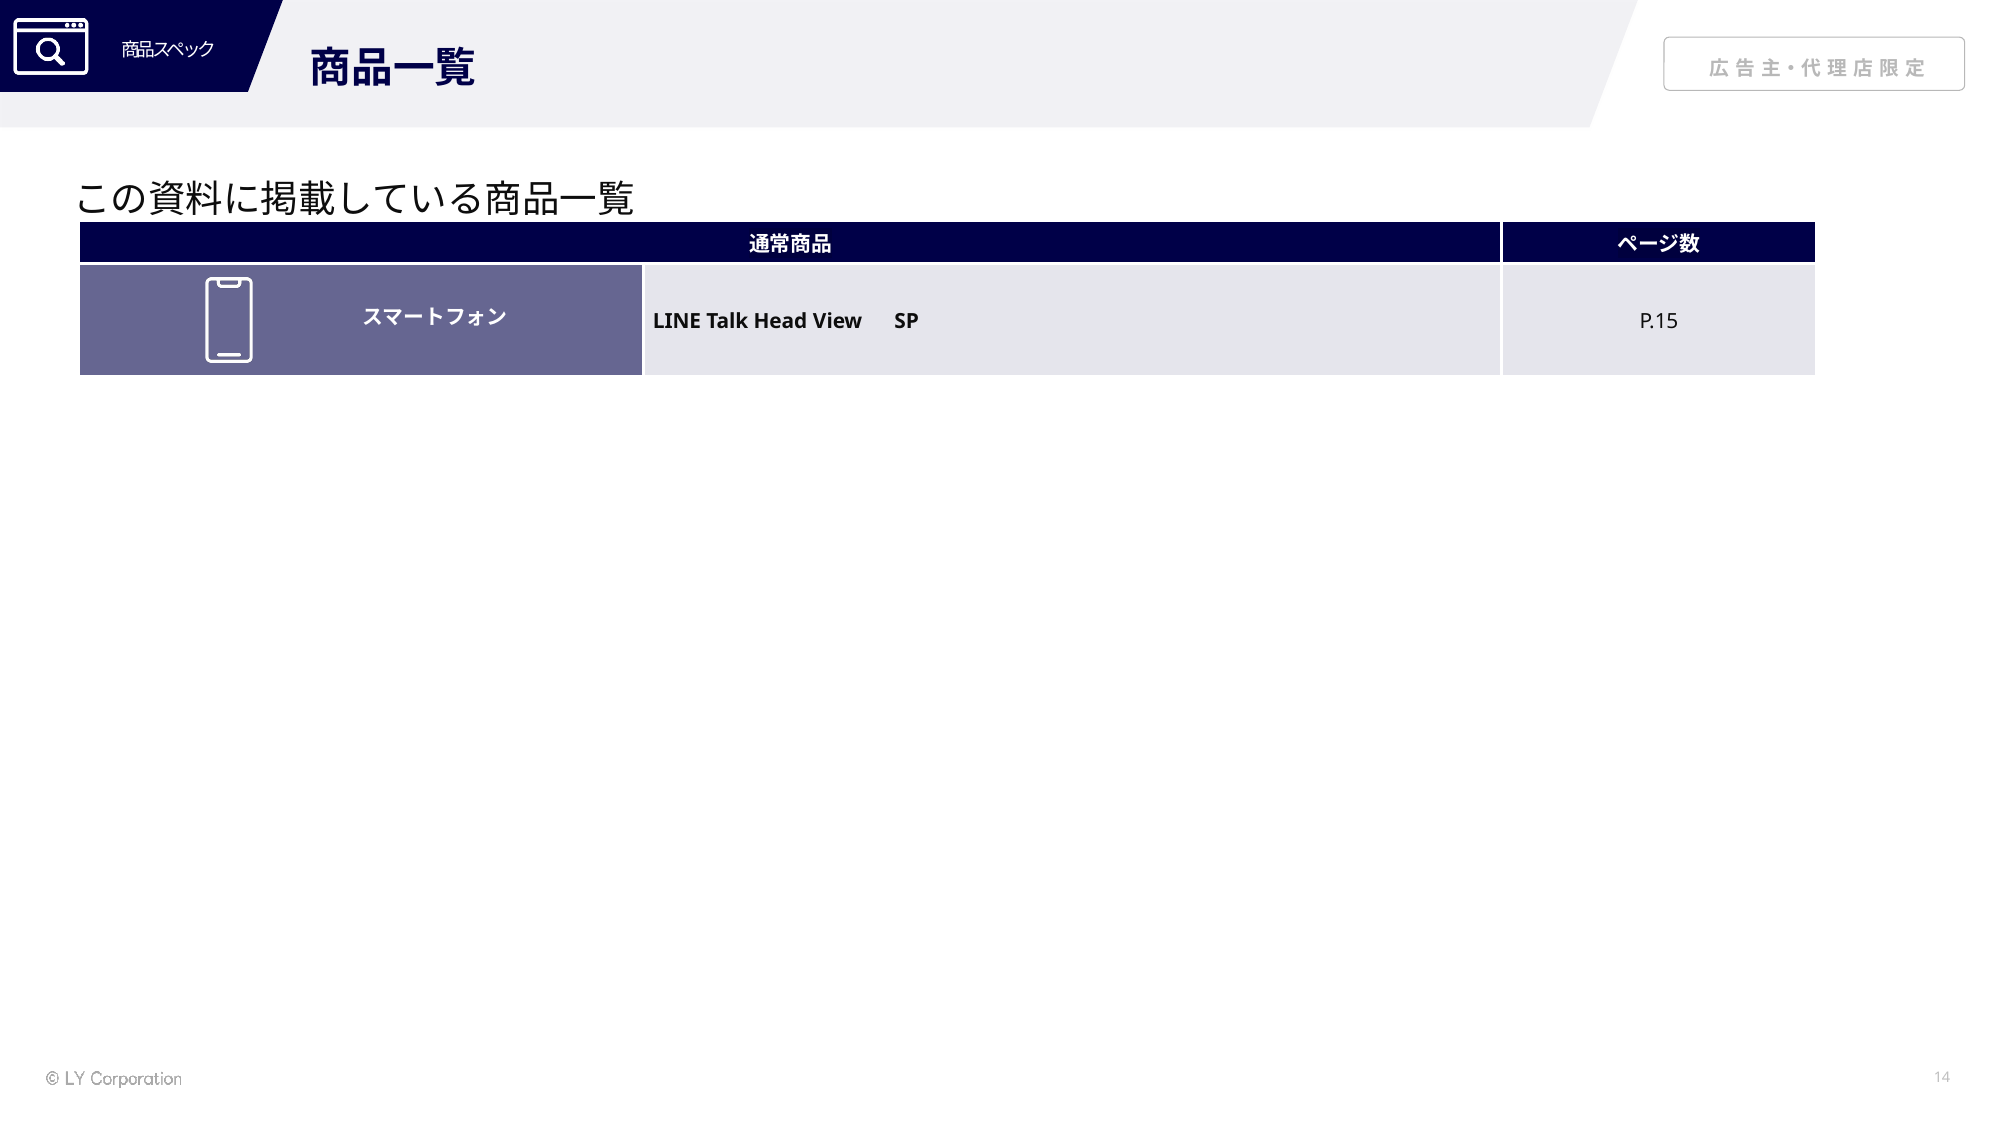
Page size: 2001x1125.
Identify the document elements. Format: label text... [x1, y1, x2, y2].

text_box 商品スペック [97, 13, 240, 81]
picture [8, 4, 92, 88]
text_box スマートフォン [347, 296, 549, 336]
text_box この資料に掲載している商品一覧 [73, 175, 1645, 221]
picture [46, 1071, 181, 1088]
table_cell P.15 [1503, 265, 1815, 375]
list 商品一覧 [309, 41, 1645, 97]
table_header 通常商品 [80, 222, 1500, 262]
table_header ページ数 [1503, 222, 1815, 262]
table_cell LINE Talk Head View SP [645, 265, 1500, 375]
table_cell [80, 265, 642, 375]
picture [204, 276, 254, 364]
